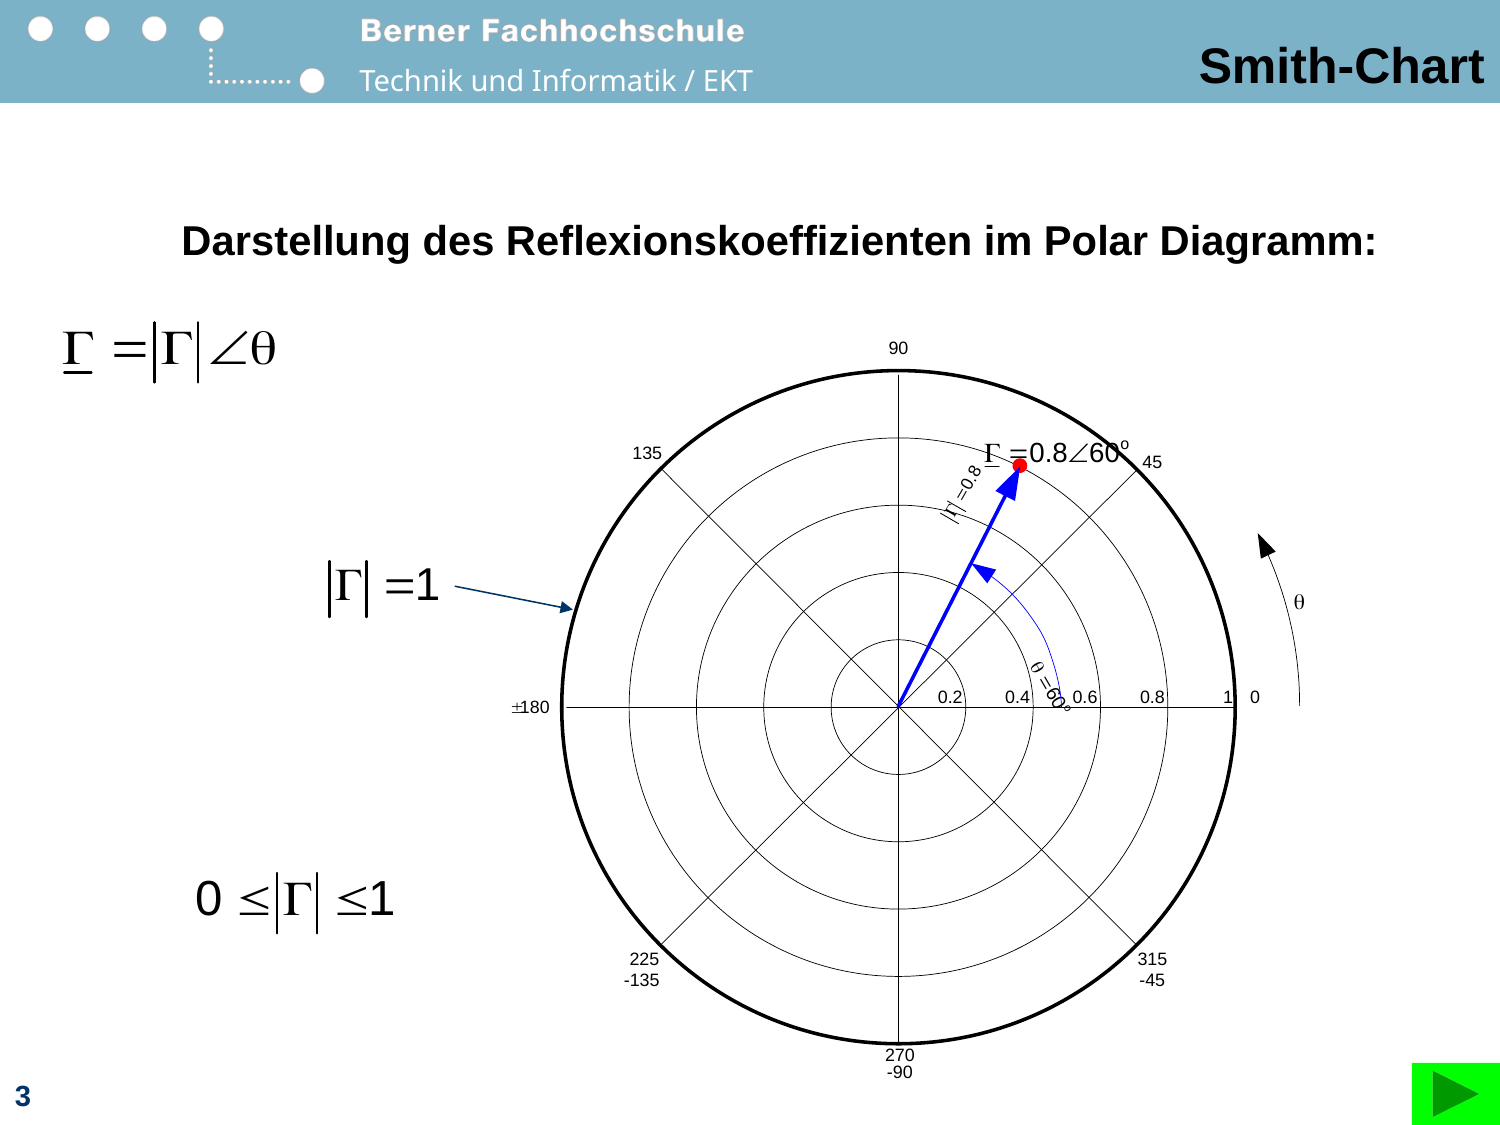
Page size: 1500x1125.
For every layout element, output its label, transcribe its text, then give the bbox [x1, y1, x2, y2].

title Smith-Chart [643, 0, 1500, 102]
picture [0, 0, 1500, 111]
text_box Darstellung des Reflexionskoeffizienten im Polar Diagramm: [166, 211, 1393, 272]
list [501, 314, 1330, 1109]
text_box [189, 861, 399, 945]
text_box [320, 550, 444, 628]
text_box [1411, 1062, 1500, 1125]
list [53, 311, 288, 394]
